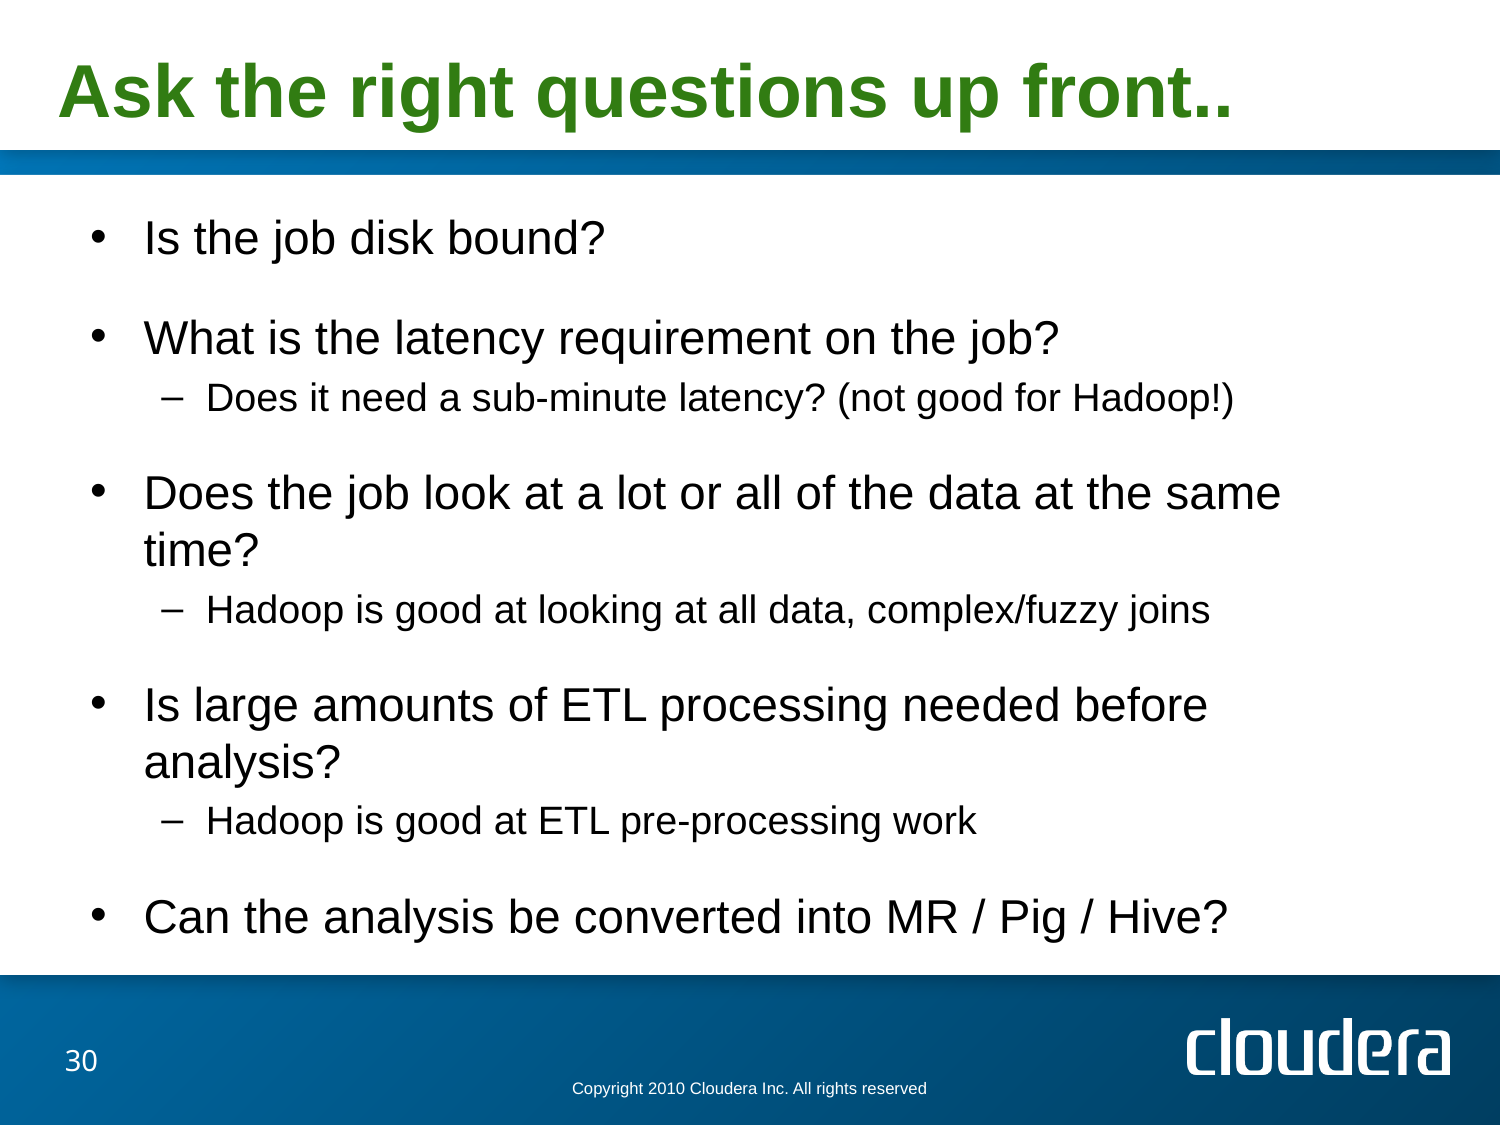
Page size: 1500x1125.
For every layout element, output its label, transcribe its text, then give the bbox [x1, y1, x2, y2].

list Is the job disk bound? What is the latency requirement on the job? Does it need a sub-minute latency? (not good for Hadoop!) Does the job look at a lot or all of the data at the same time? Hadoop is good at looking at all data, complex/fuzzy joins Is large amounts of ETL processing needed before analysis? Hadoop is good at ETL pre-processing work Can the analysis be converted into MR / Pig / Hive? [75, 200, 1425, 950]
title Ask the right questions up front.. [42, 21, 1500, 155]
slide_number 30 [50, 1031, 400, 1092]
footer Copyright 2010 Cloudera Inc. All rights reserved [512, 1062, 988, 1113]
picture [1187, 1018, 1450, 1075]
